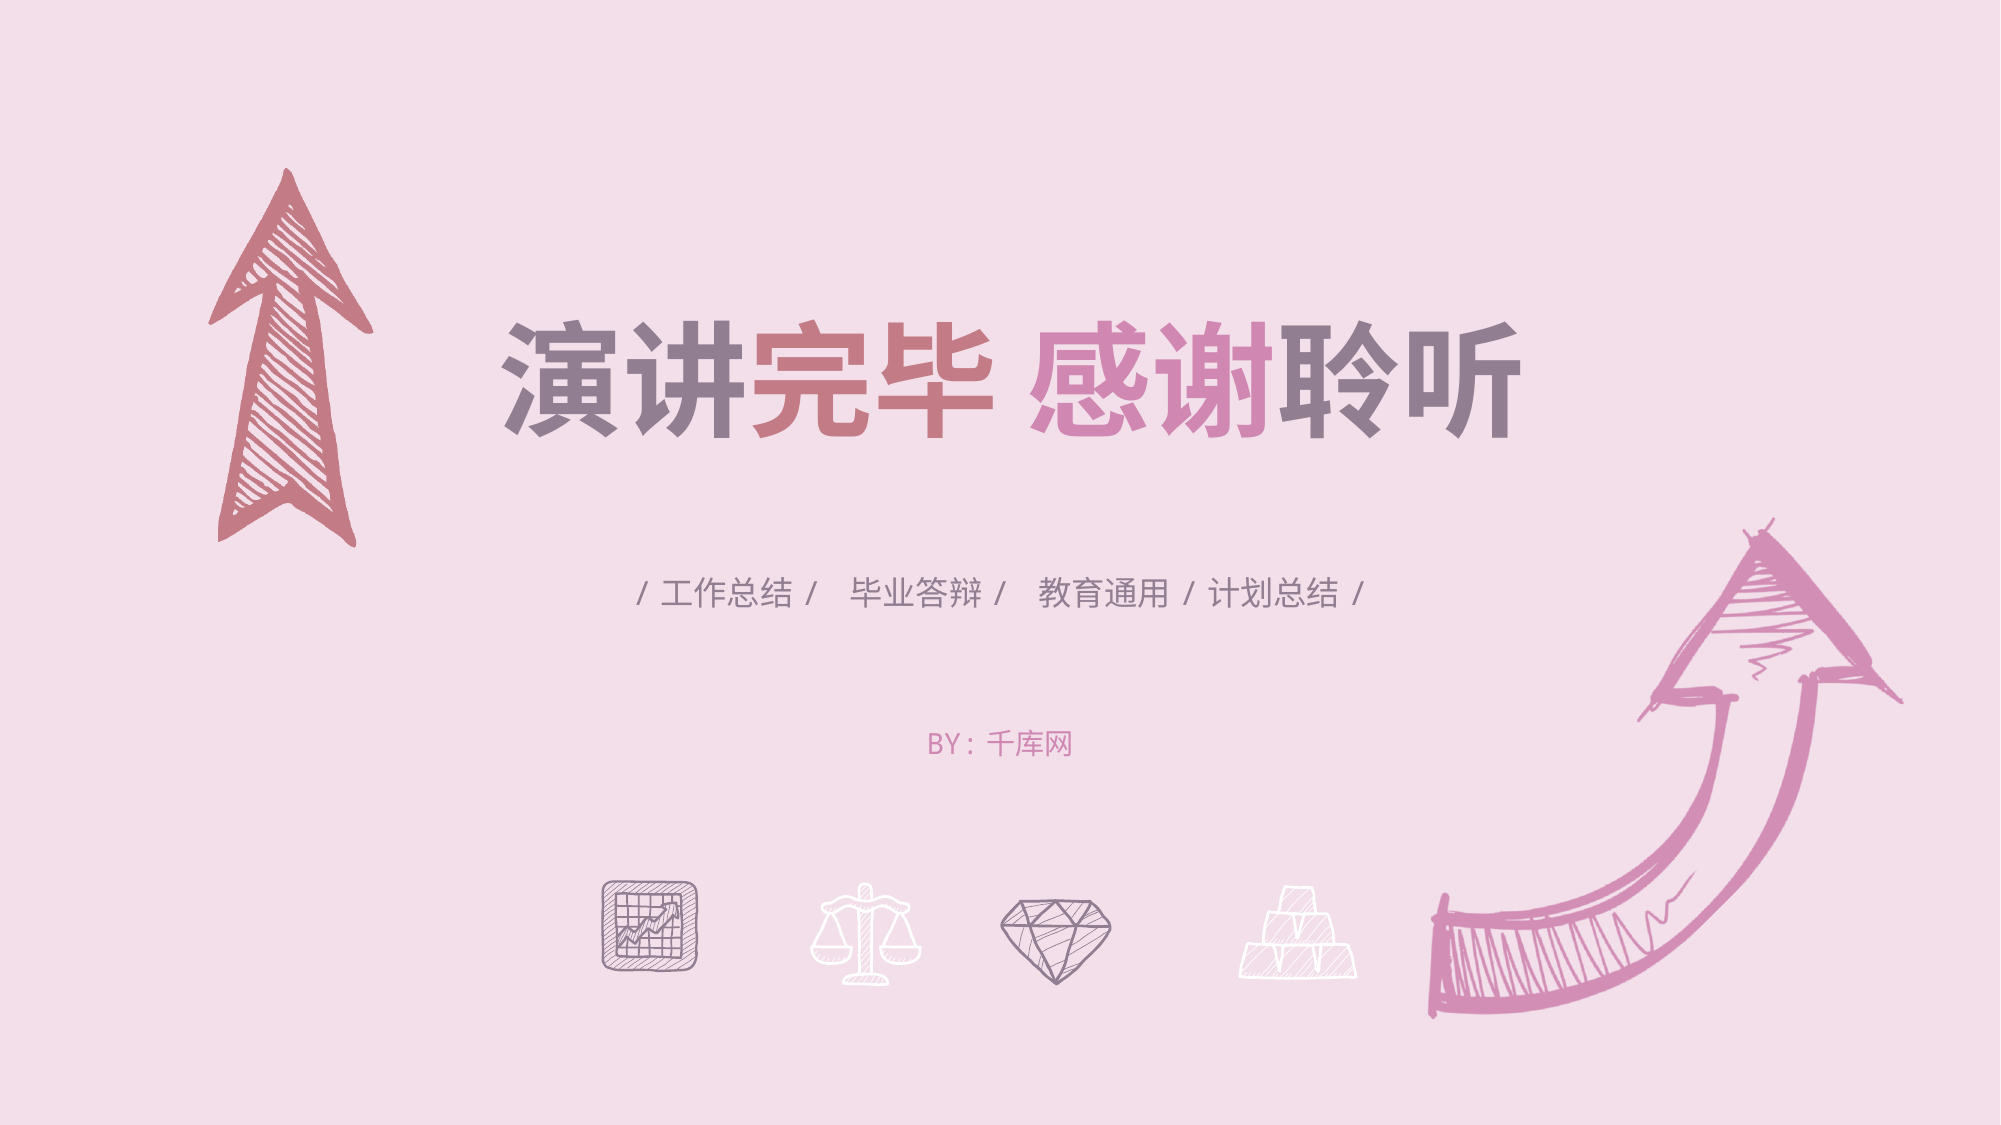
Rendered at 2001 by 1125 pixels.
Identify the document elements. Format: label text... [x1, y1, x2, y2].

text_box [1000, 899, 1112, 986]
picture [1515, 508, 1768, 1105]
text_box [601, 880, 699, 973]
text_box BY:千库网 [433, 700, 1510, 768]
text_box /工作总结/ 毕业答辩/ 教育通用/计划总结/ [540, 544, 1460, 620]
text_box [1238, 885, 1358, 981]
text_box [809, 882, 922, 987]
picture [63, 131, 516, 583]
text_box 演讲完毕 感谢聆听 [520, 295, 1683, 460]
